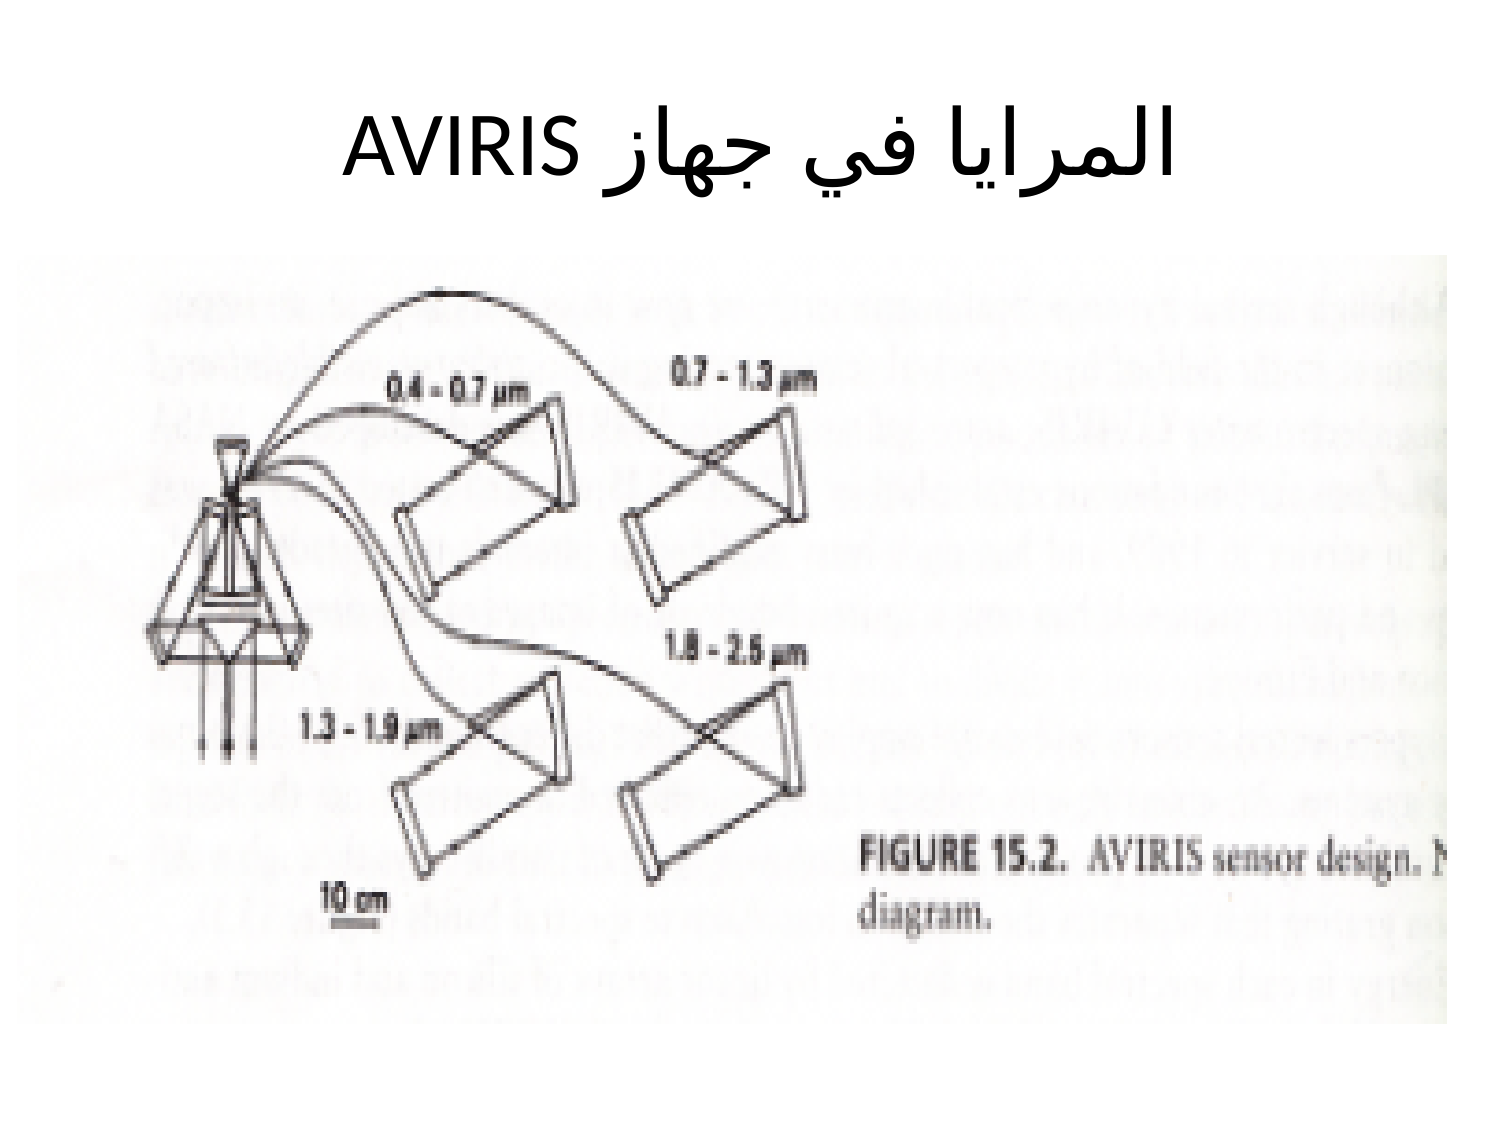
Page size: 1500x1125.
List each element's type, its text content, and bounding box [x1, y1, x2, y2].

title المرايا في جهاز AVIRIS [75, 45, 1425, 233]
picture [17, 255, 1448, 1024]
